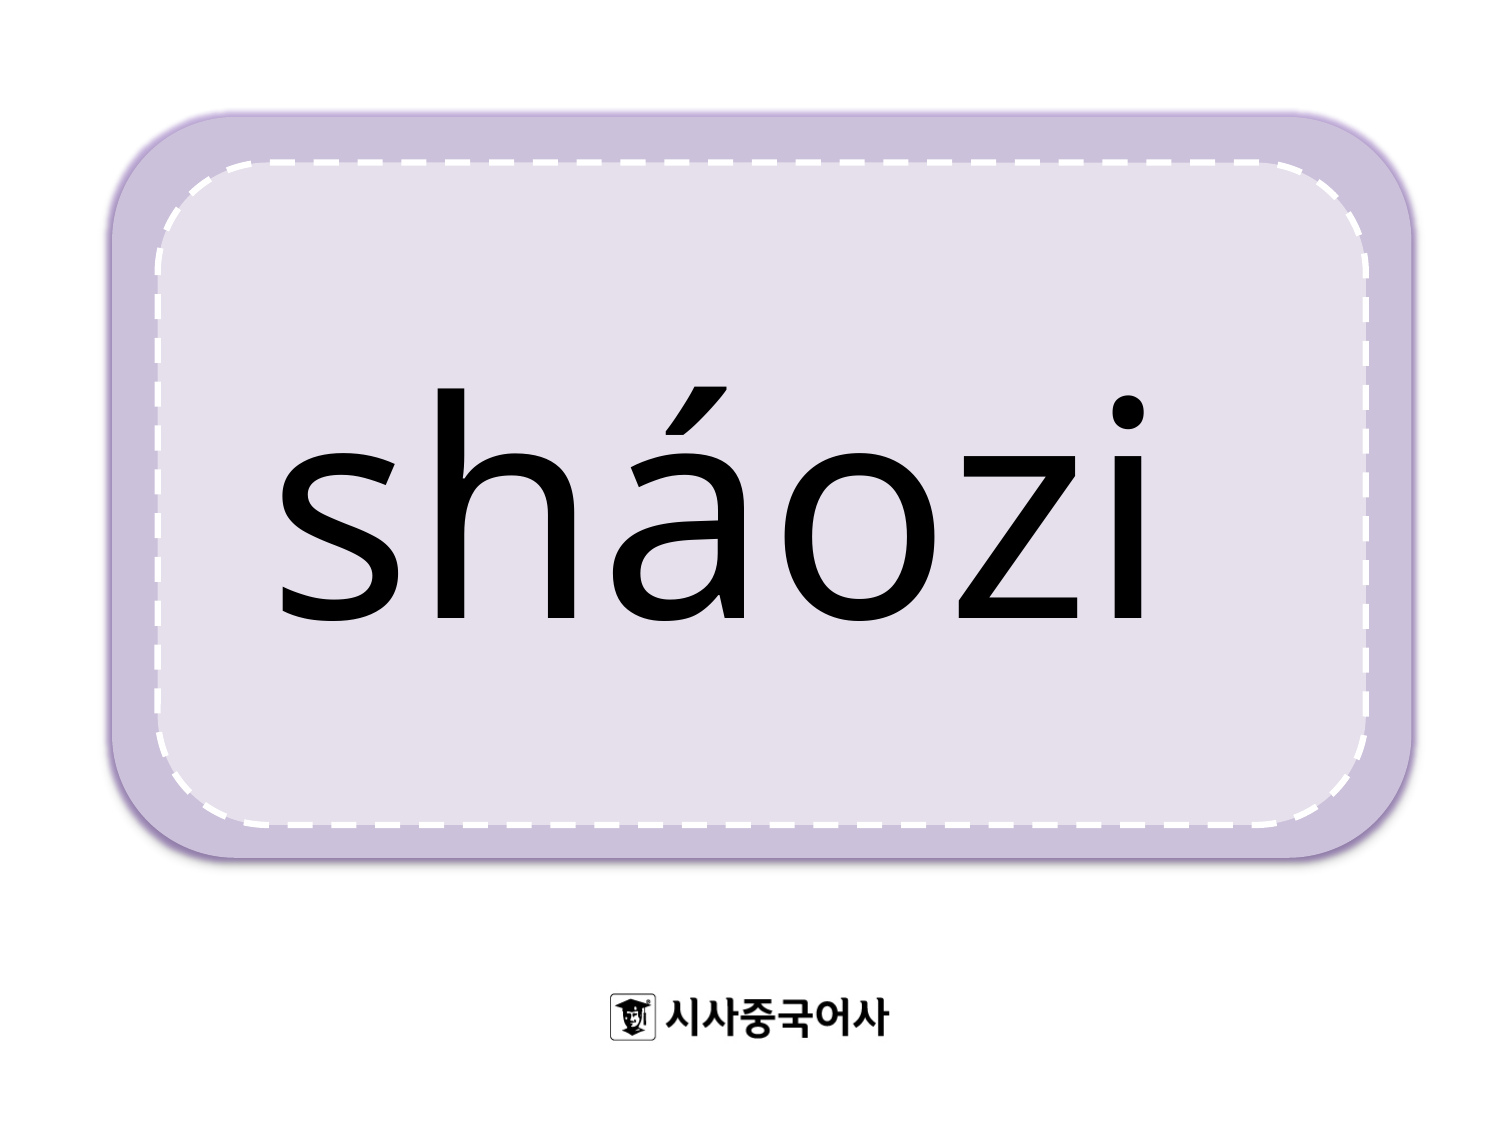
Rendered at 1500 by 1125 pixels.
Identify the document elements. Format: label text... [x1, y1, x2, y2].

picture [602, 987, 898, 1047]
text_box sháozi [162, 137, 1371, 800]
